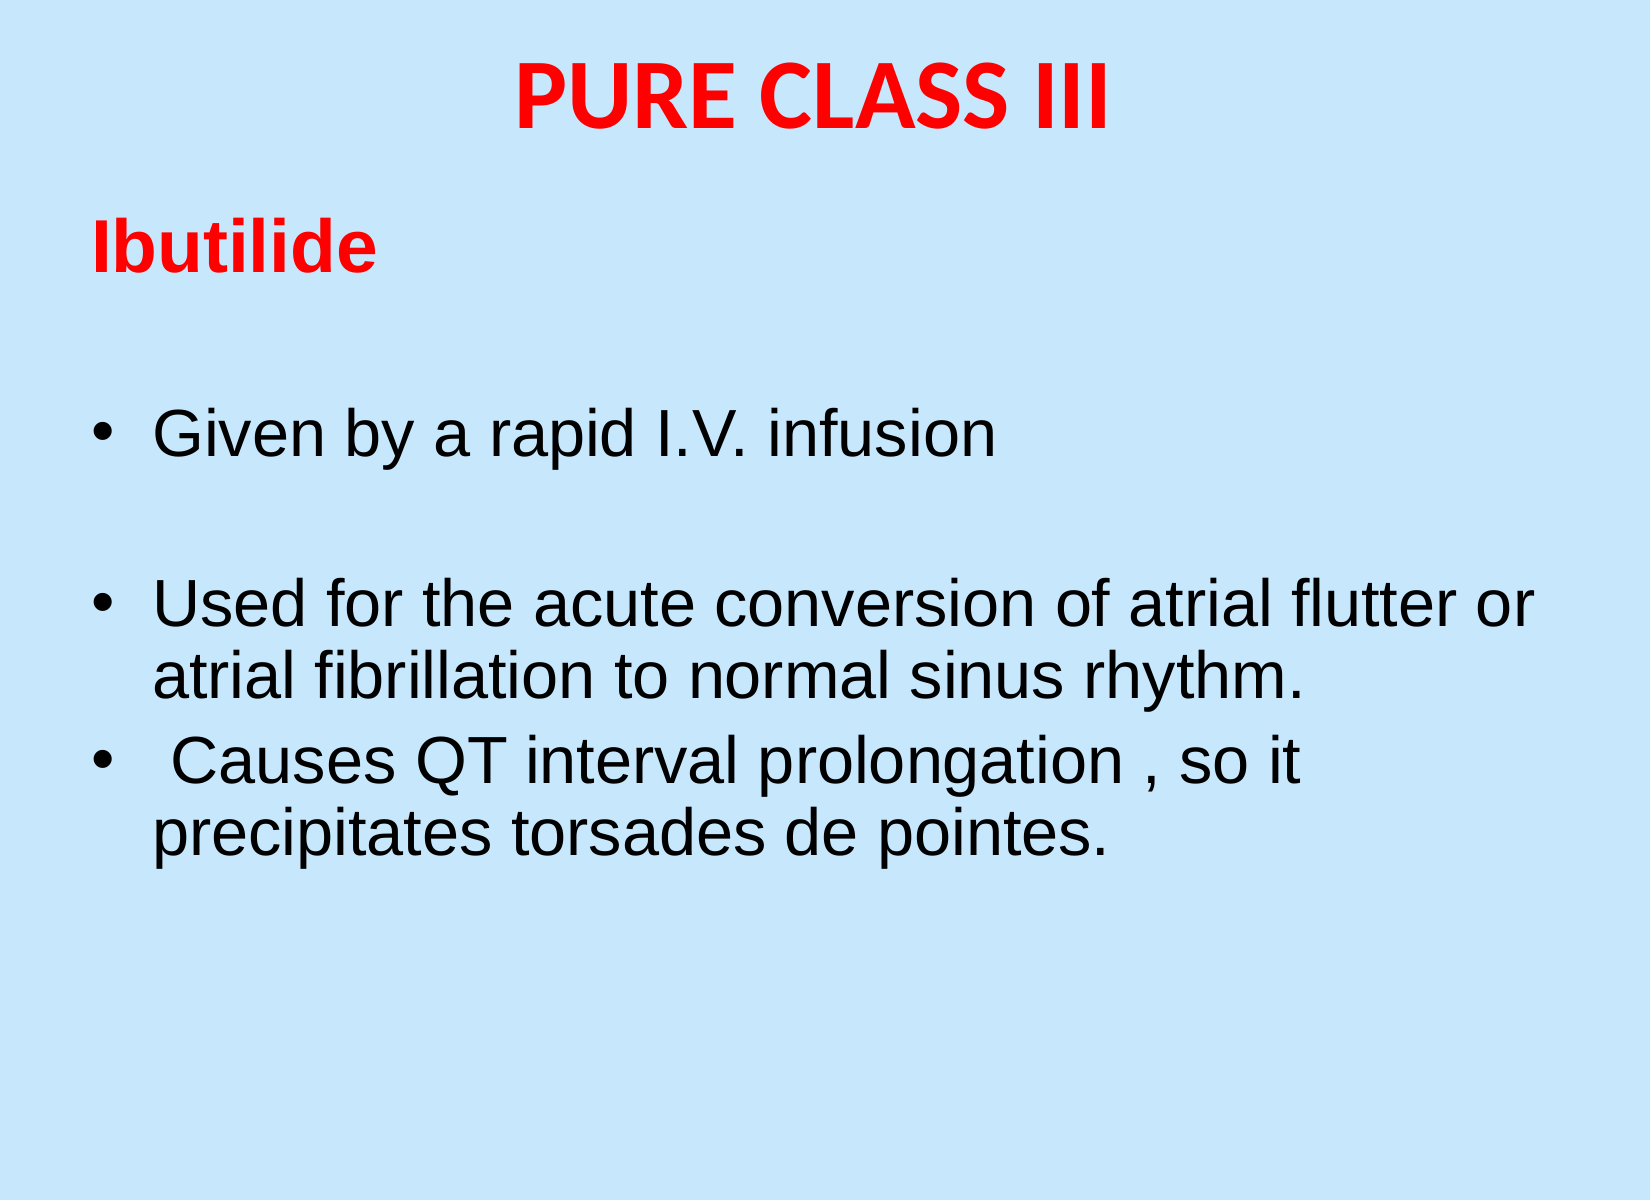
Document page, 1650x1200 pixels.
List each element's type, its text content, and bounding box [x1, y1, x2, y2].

title PURE CLASS III [82, 48, 1568, 249]
list Ibutilide Given by a rapid I.V. infusion Used for the acute conversion of atrial flutter or atrial fibrillation to normal sinus rhythm. Causes QT interval prolongation , so it precipitates torsades de pointes. [75, 200, 1560, 992]
